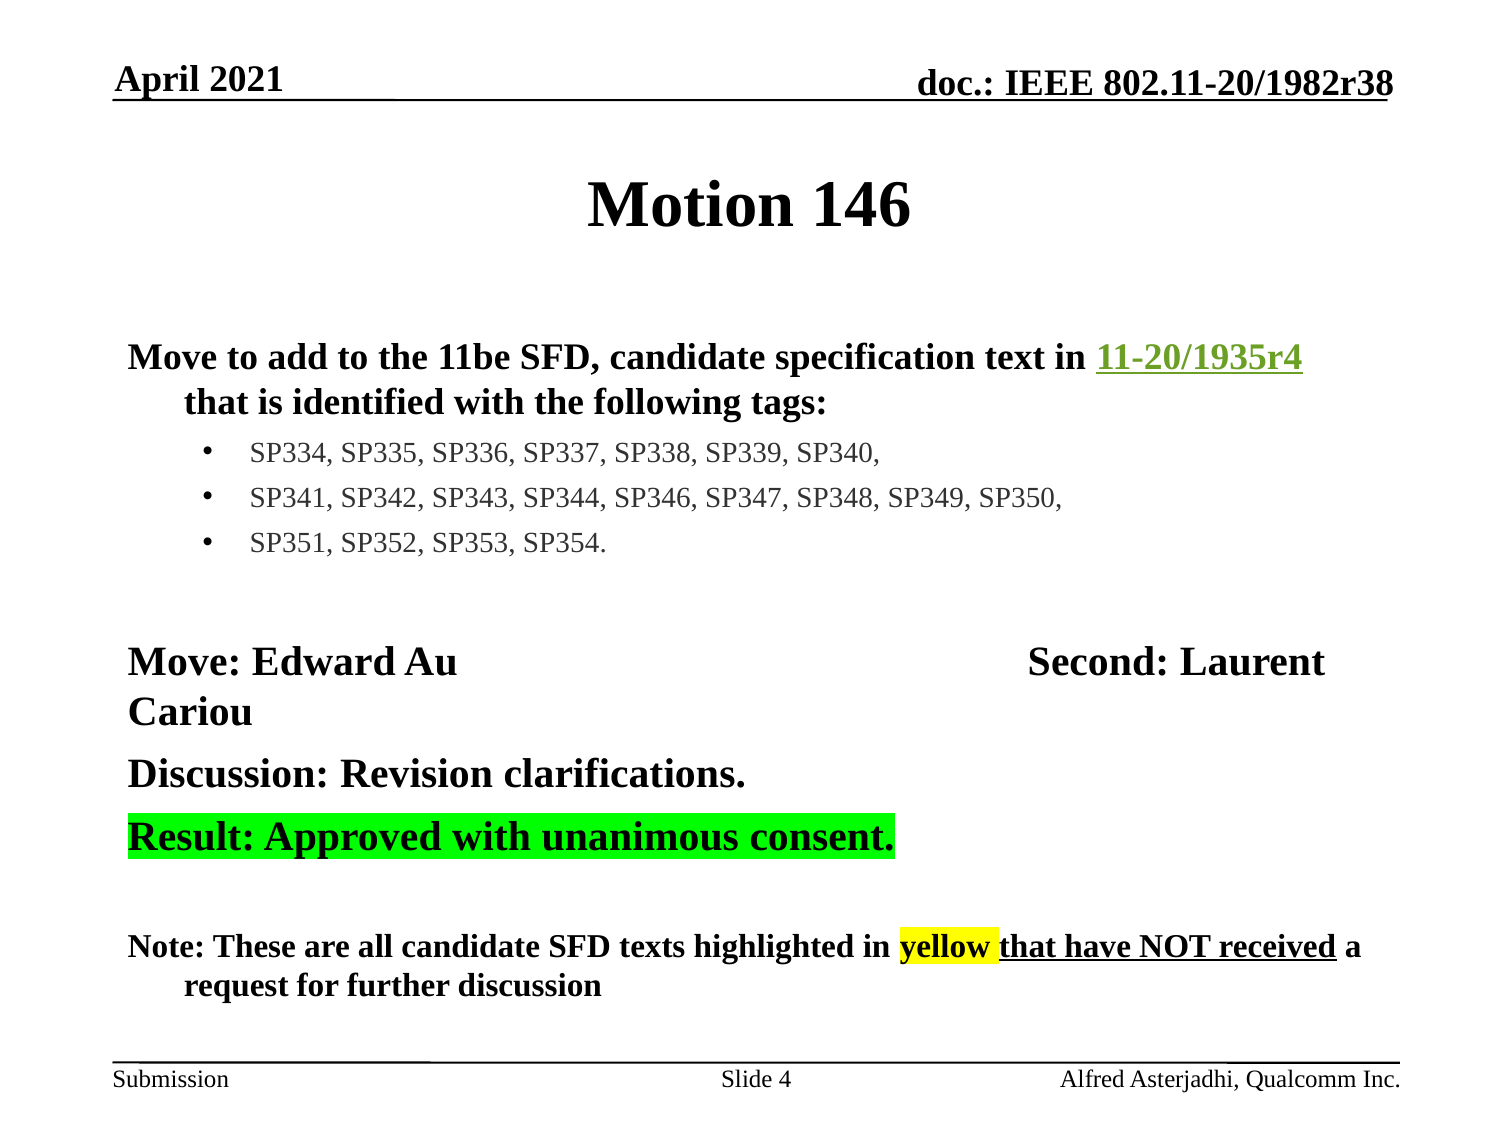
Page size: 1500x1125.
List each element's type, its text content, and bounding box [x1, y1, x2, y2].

slide_number Slide 4 [712, 1061, 800, 1123]
list Move to add to the 11be SFD, candidate specification text in 11-20/1935r4 that is identified with the following tags: SP334, SP335, SP336, SP337, SP338, SP339, SP340, SP341, SP342, SP343, SP344, SP346, SP347, SP348, SP349, SP350, SP351, SP352, SP353, SP354. Move: Edward Au Second: Laurent Cariou Discussion: Revision clarifications. Result: Approved with unanimous consent. Note: These are all candidate SFD texts highlighted in yellow that have NOT received a request for further discussion [112, 324, 1388, 1063]
title Motion 146 [112, 112, 1388, 288]
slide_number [114, 54, 423, 100]
footer Alfred Asterjadhi, Qualcomm Inc. [878, 1061, 1402, 1093]
